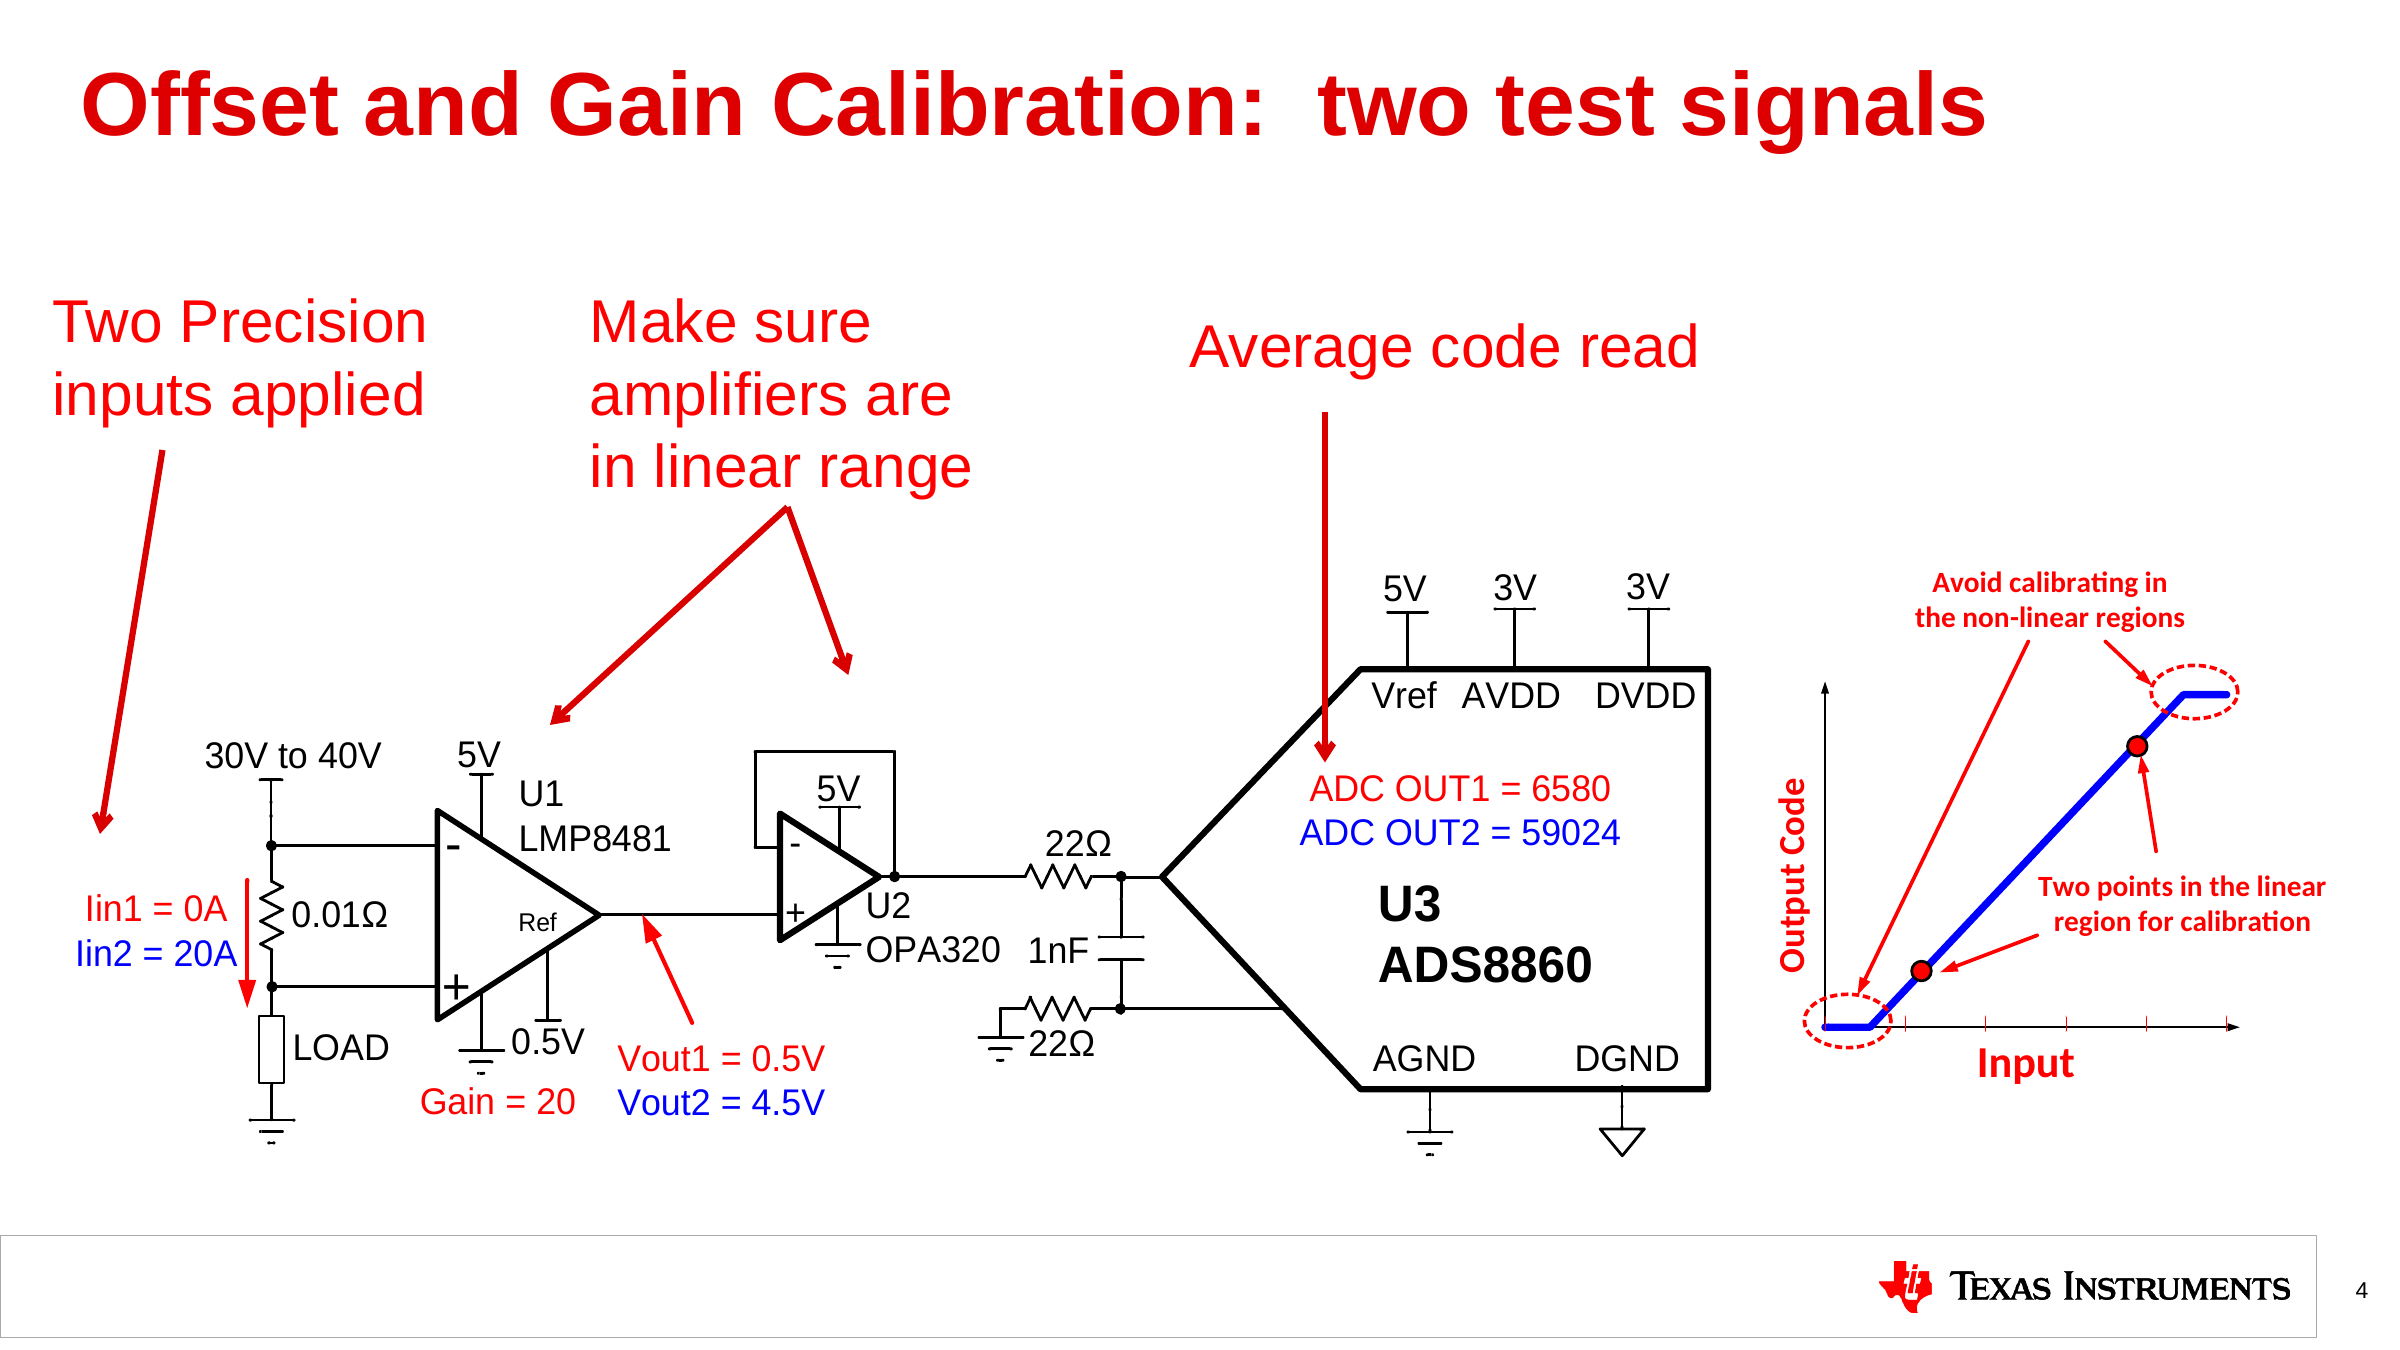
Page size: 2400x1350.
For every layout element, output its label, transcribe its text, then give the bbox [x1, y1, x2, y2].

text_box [99, 449, 163, 835]
picture [1879, 1307, 2290, 1313]
text_box Average code read [1175, 300, 1750, 388]
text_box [24, 561, 1724, 1161]
text_box Make sure amplifiers are in linear range [575, 275, 1000, 508]
slide_number 4 [1828, 1265, 2389, 1307]
title Offset and Gain Calibration: two test signals [60, 27, 2282, 189]
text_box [788, 509, 849, 676]
text_box Two Precision inputs applied [37, 274, 463, 435]
picture [1879, 1261, 2290, 1265]
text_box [549, 509, 788, 726]
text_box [1758, 555, 2351, 1113]
